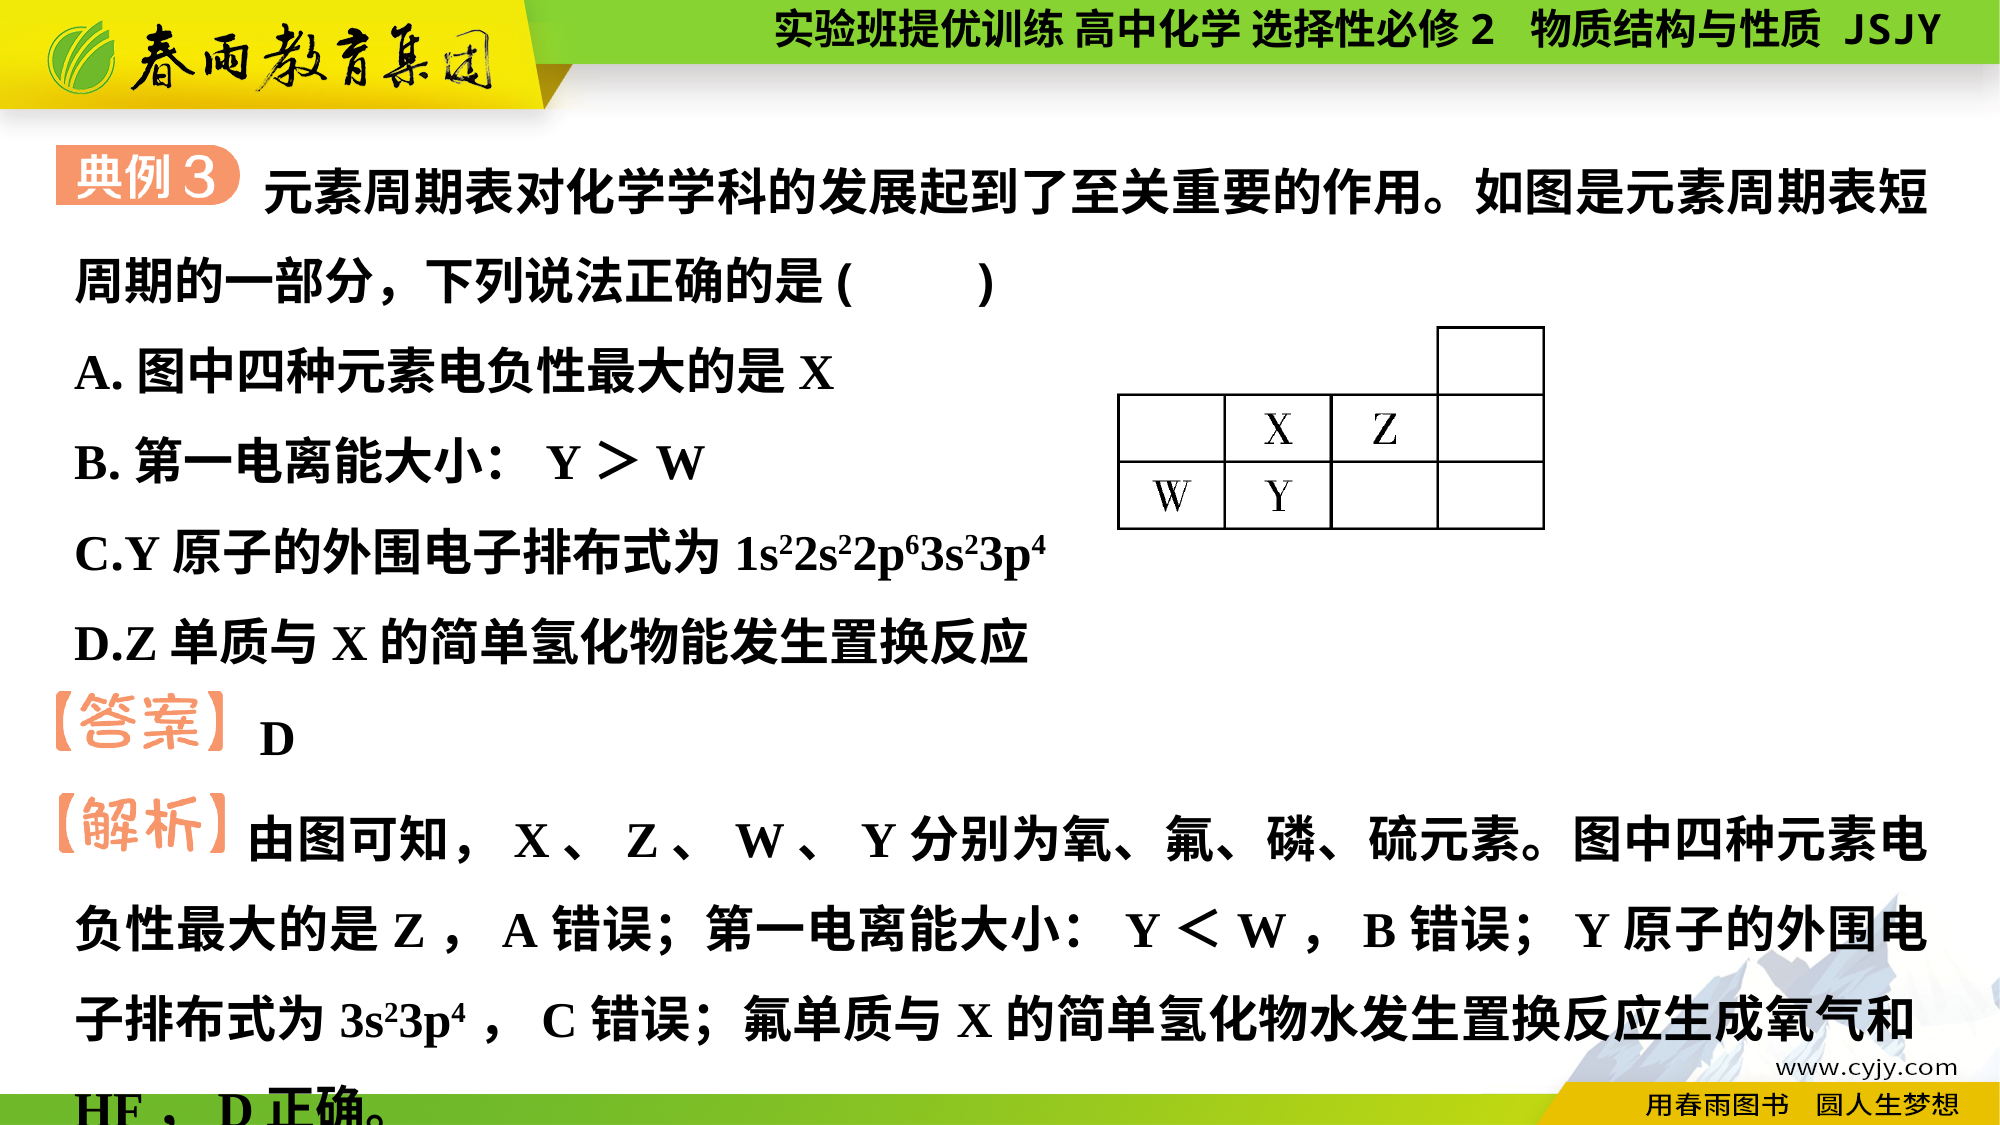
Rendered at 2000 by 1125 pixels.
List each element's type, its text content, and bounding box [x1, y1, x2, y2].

list 元素周期表对化学学科的发展起到了至关重要的作用。如图是元素周期表短周期的一部分，下列说法正确的是( ) A.图中四种元素电负性最大的是X B.第一电离能大小：Y＞W C.Y原子的外围电子排布式为1s22s22p63s23p4 D.Z单质与X的简单氢化物能发生置换反应 [59, 122, 1944, 668]
picture [0, 0, 2000, 1125]
text_box 由图可知，X、Z、W、Y分别为氧、氟、磷、硫元素。图中四种元素电负性最大的是Z，A错误；第一电离能大小：Y＜W，B错误；Y原子的外围电子排布式为3s23p4，C错误；氟单质与X的简单氢化物水发生置换反应生成氧气和HF，D正确。 [59, 770, 1944, 1125]
text_box D [56, 668, 1944, 774]
picture [1117, 325, 1546, 530]
